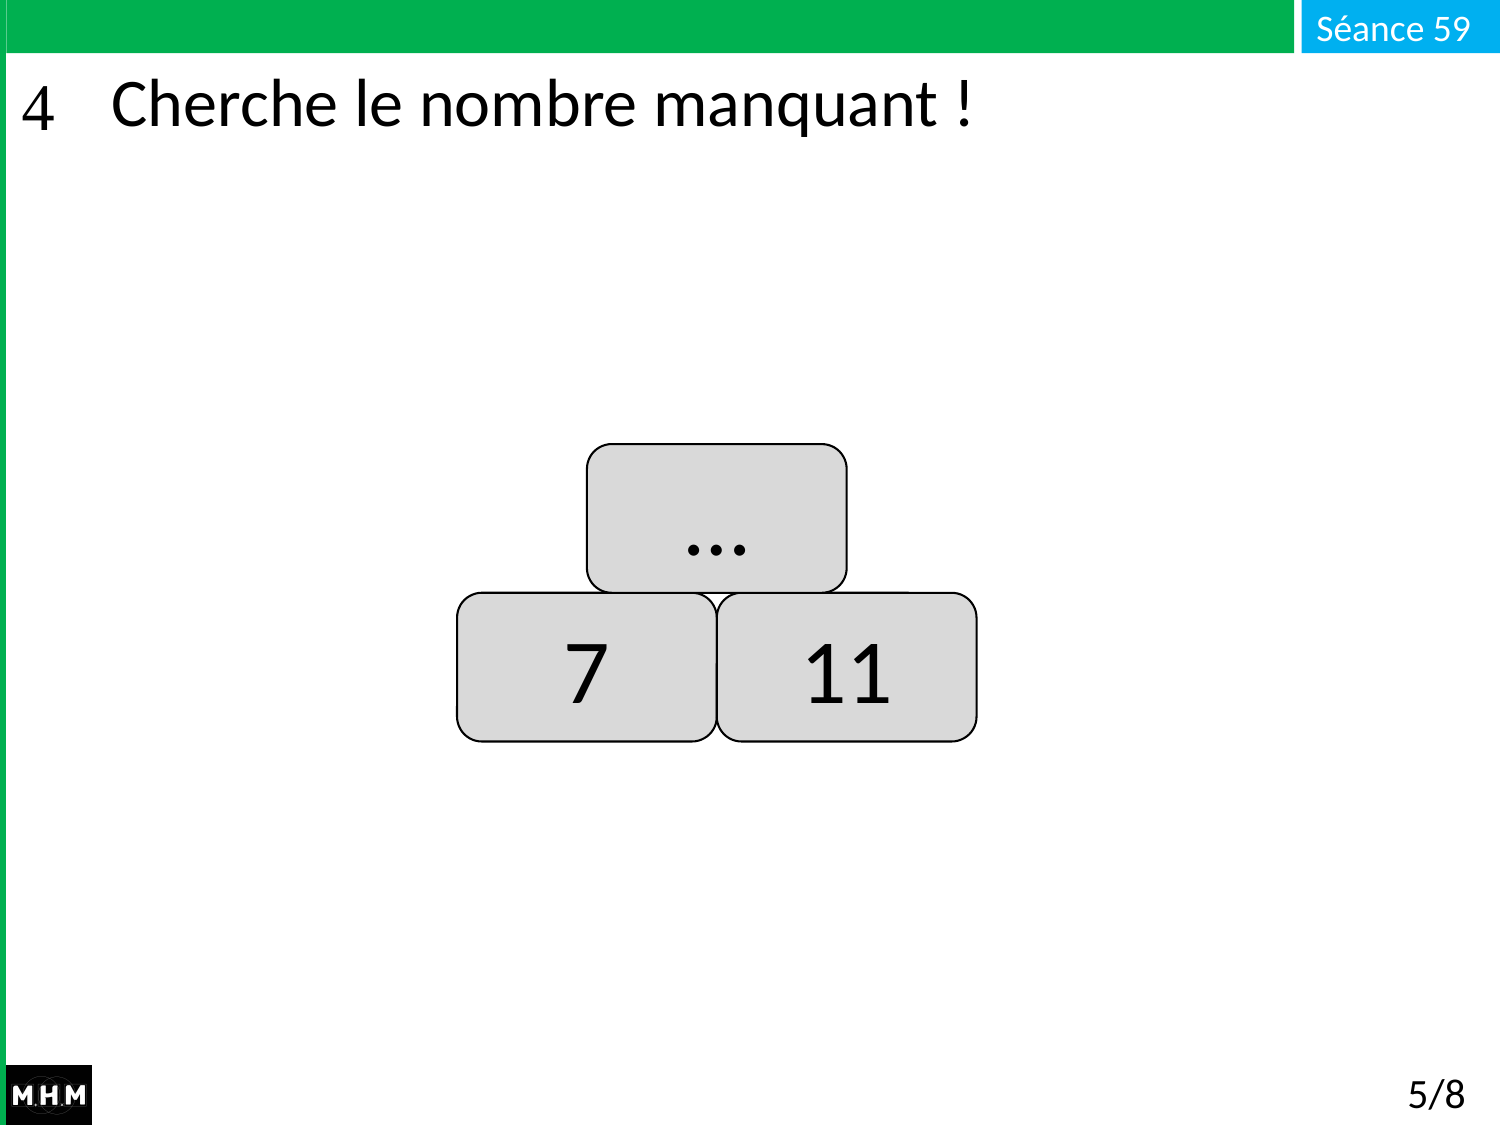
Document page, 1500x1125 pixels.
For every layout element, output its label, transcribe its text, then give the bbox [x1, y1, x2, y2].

text_box 11 [715, 591, 978, 743]
picture [6, 1065, 92, 1125]
list 5/8 [1373, 1064, 1500, 1125]
text_box 7 [455, 591, 717, 743]
text_box … [585, 443, 848, 594]
title Cherche le nombre manquant ! [96, 60, 1391, 150]
